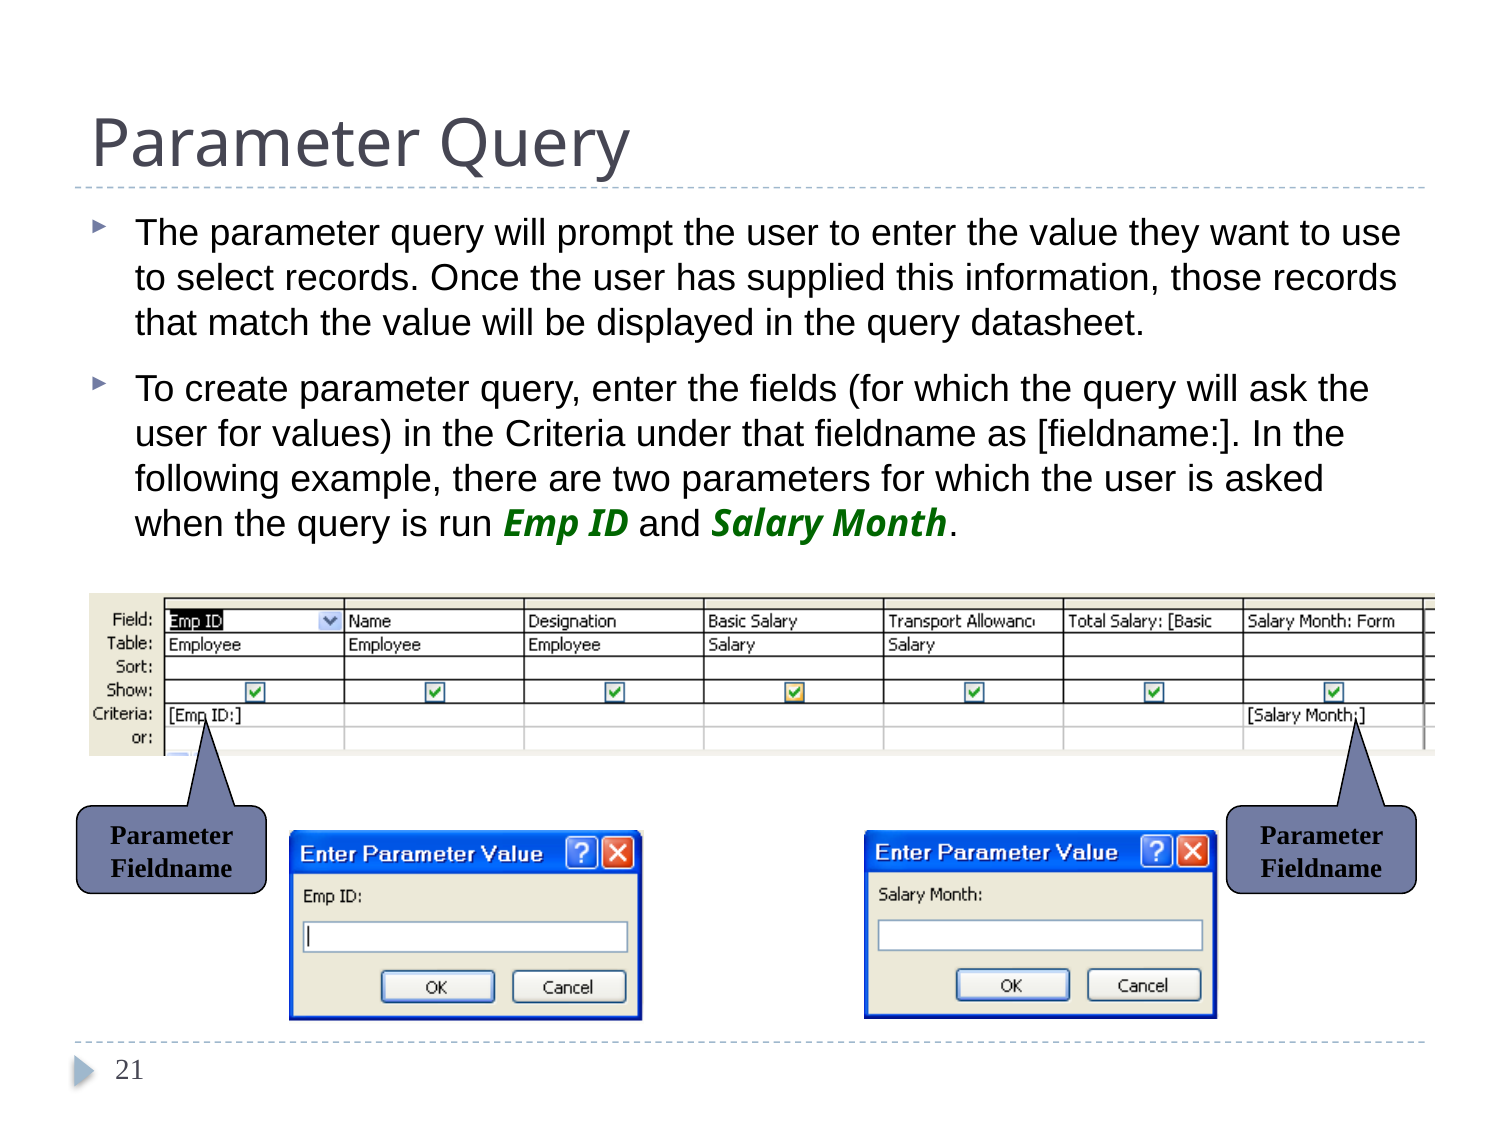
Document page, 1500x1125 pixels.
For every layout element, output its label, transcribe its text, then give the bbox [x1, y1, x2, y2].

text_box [76, 593, 1436, 1024]
title Parameter Query [74, 24, 1426, 188]
slide_number 21 [100, 1042, 426, 1103]
list The parameter query will prompt the user to enter the value they want to use to select records. Once the user has supplied this information, those records that match the value will be displayed in the query datasheet. To create parameter query, enter the fields (for which the query will ask the user for values) in the Criteria under that fieldname as [fieldname:]. In the following example, there are two parameters for which the user is asked when the query is run Emp ID and Salary Month. [74, 199, 1426, 596]
